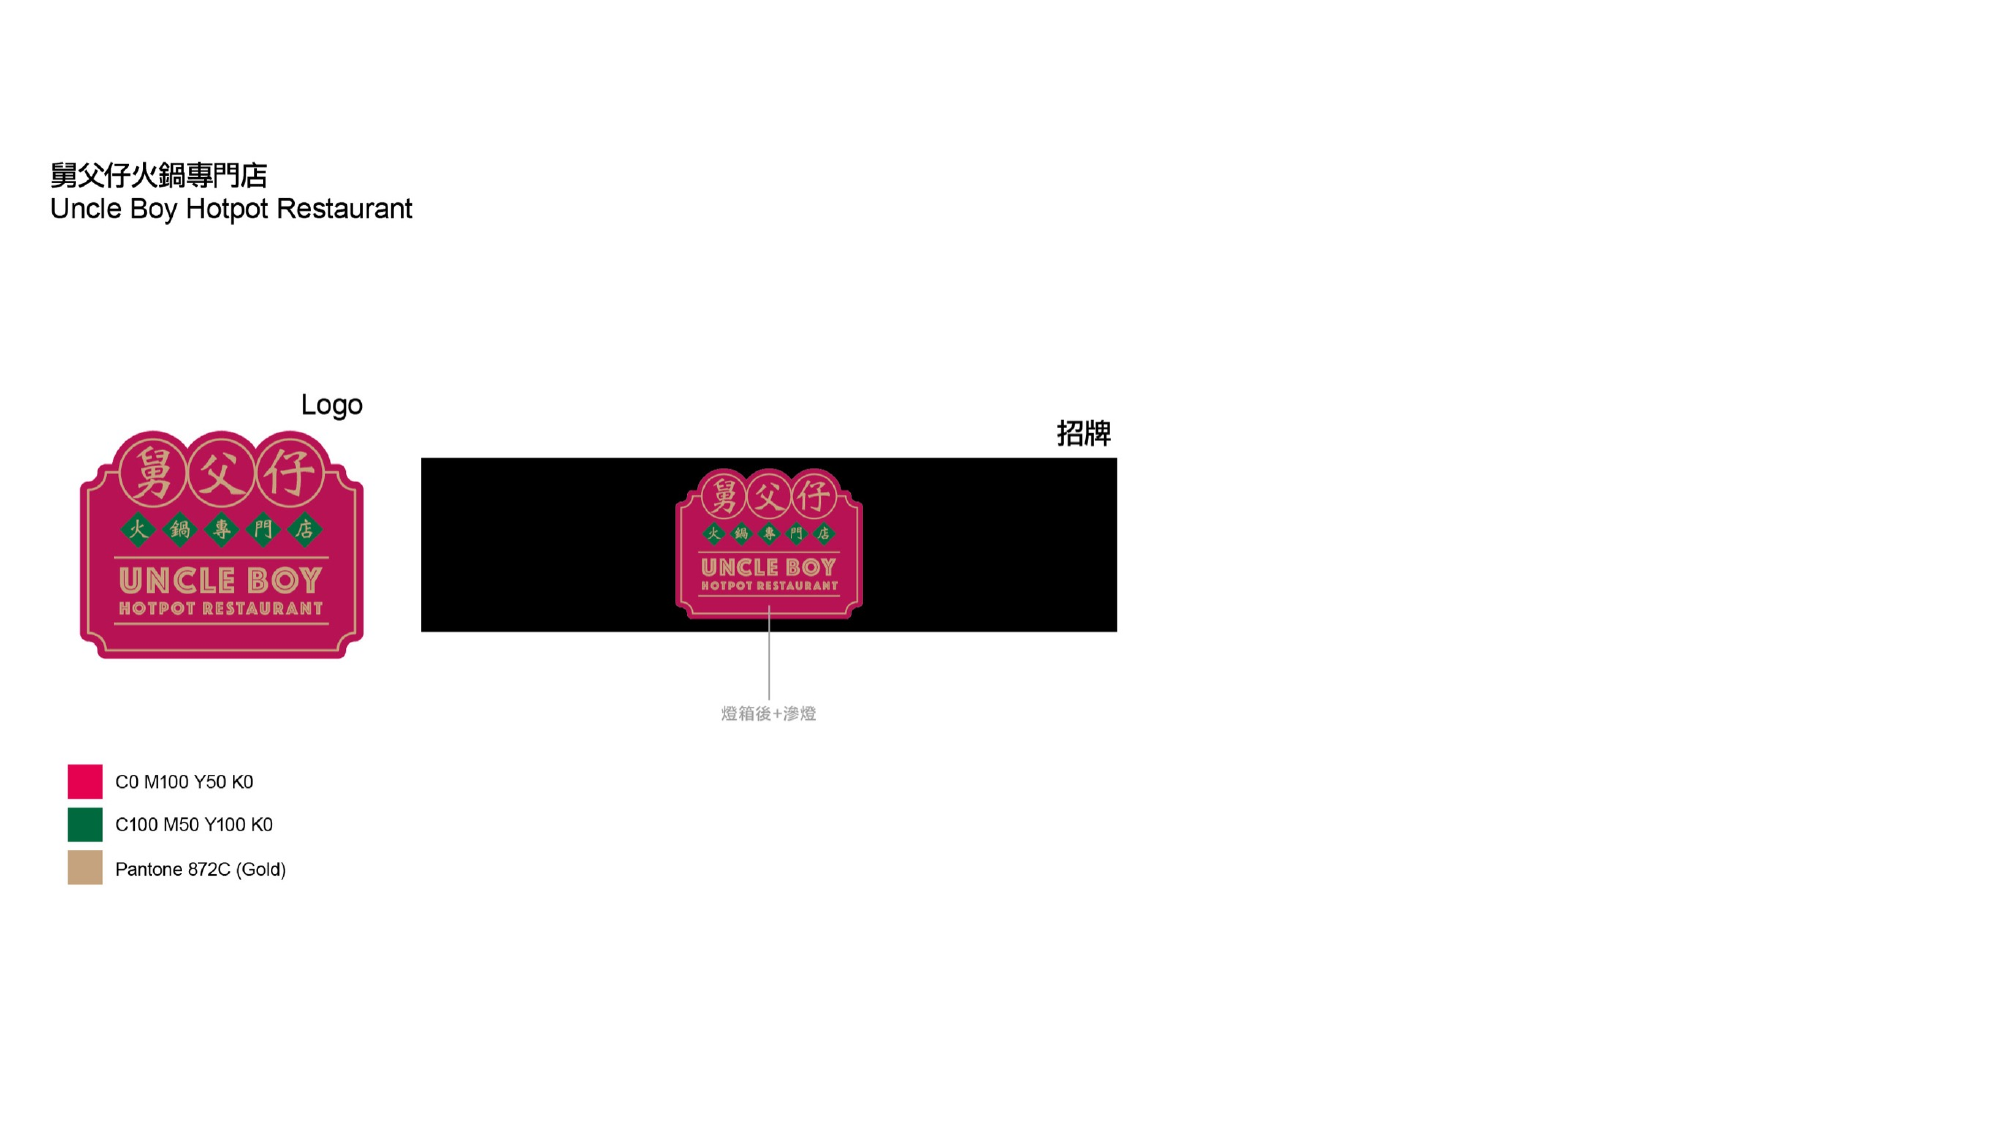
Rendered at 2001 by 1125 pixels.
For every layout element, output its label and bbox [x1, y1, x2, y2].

picture [0, 114, 1169, 942]
